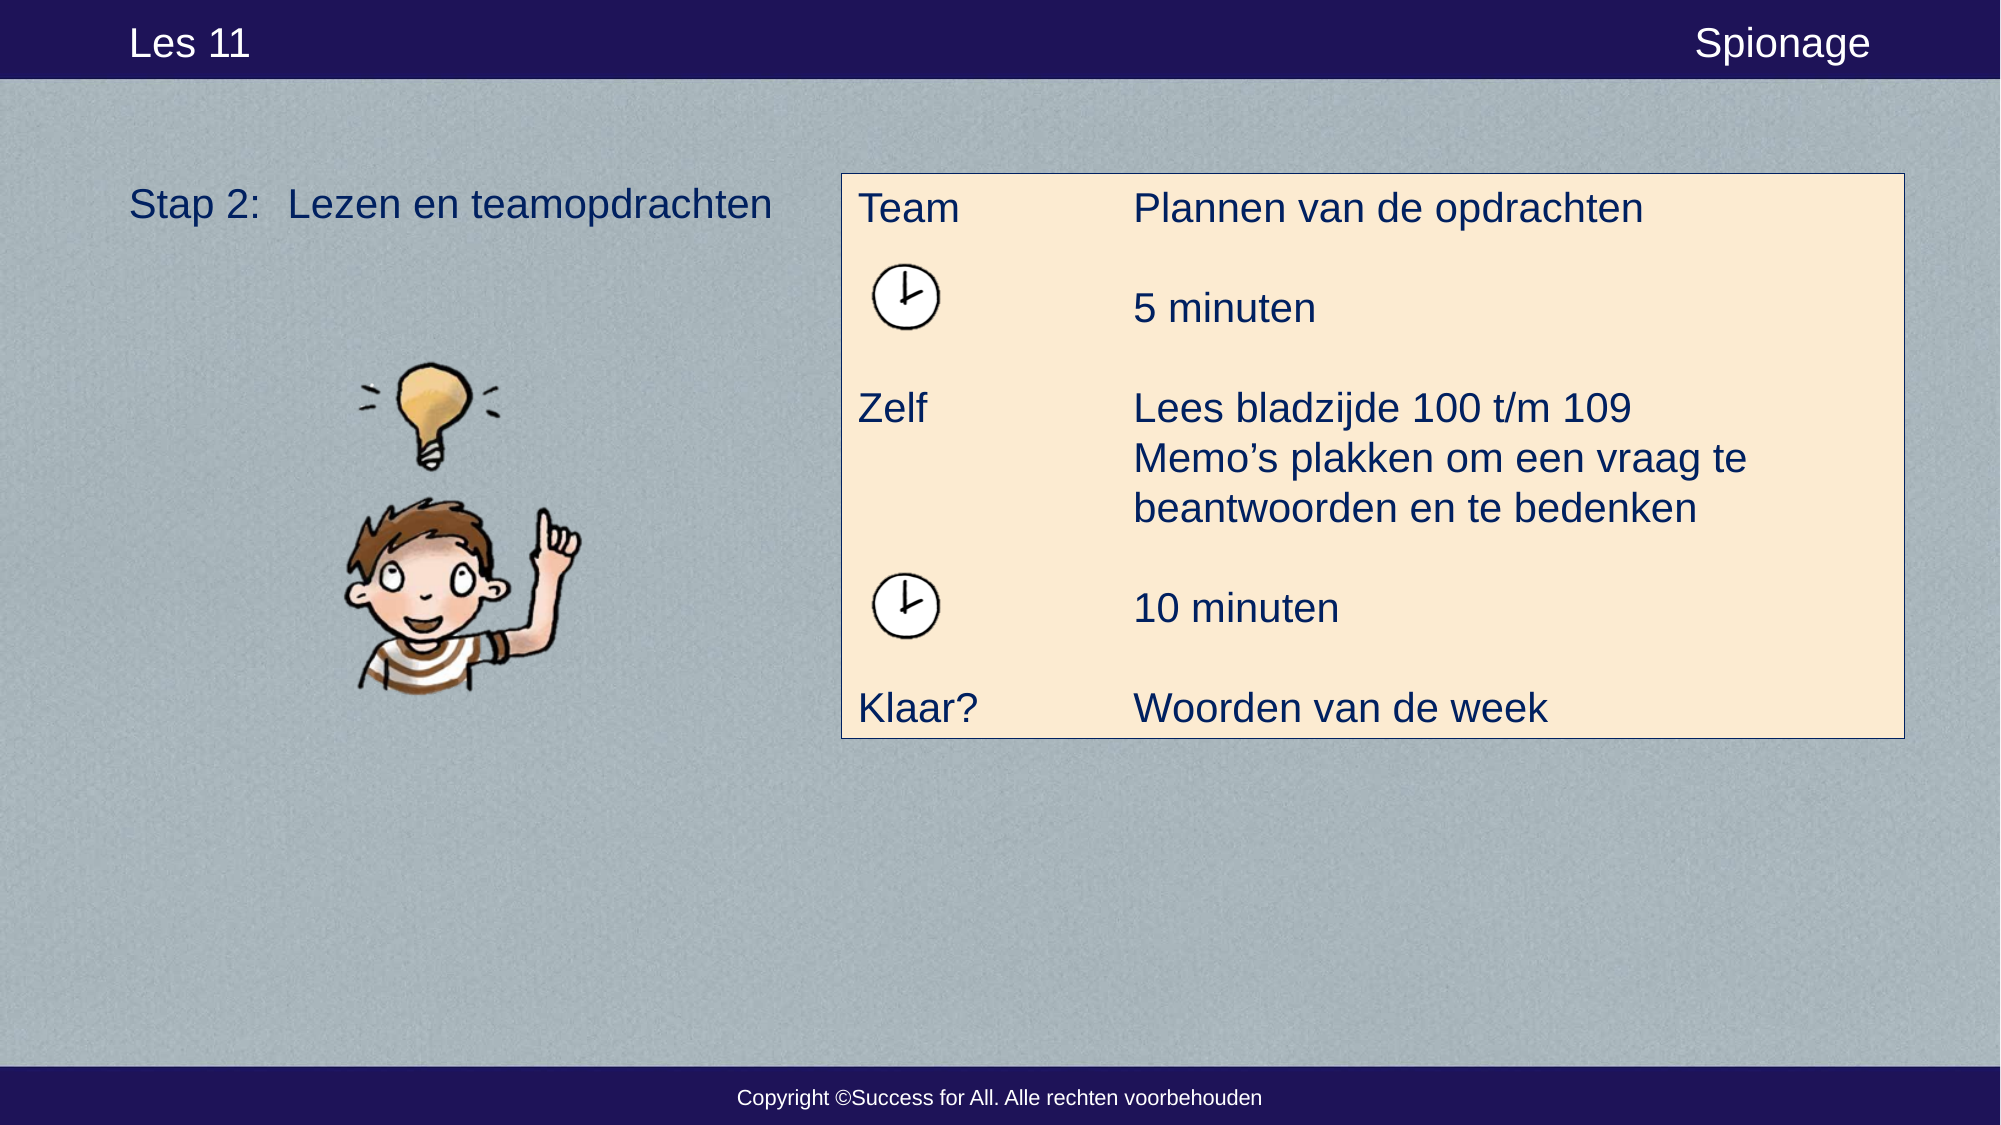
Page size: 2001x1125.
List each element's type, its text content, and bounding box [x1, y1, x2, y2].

picture [0, 0, 2001, 1125]
text_box Team Plannen van de opdrachten 5 minuten Zelf Lees bladzijde 100 t/m 109 Memo’s plakken om een vraag te beantwoorden en te bedenken 10 minuten Klaar? Woorden van de week [841, 173, 1905, 739]
text_box Spionage [999, 8, 1886, 73]
text_box Les 11 [114, 8, 354, 73]
text_box Copyright ©Success for All. Alle rechten voorbehouden [0, 1076, 2000, 1125]
text_box Stap 2: Lezen en teamopdrachten [114, 169, 907, 285]
